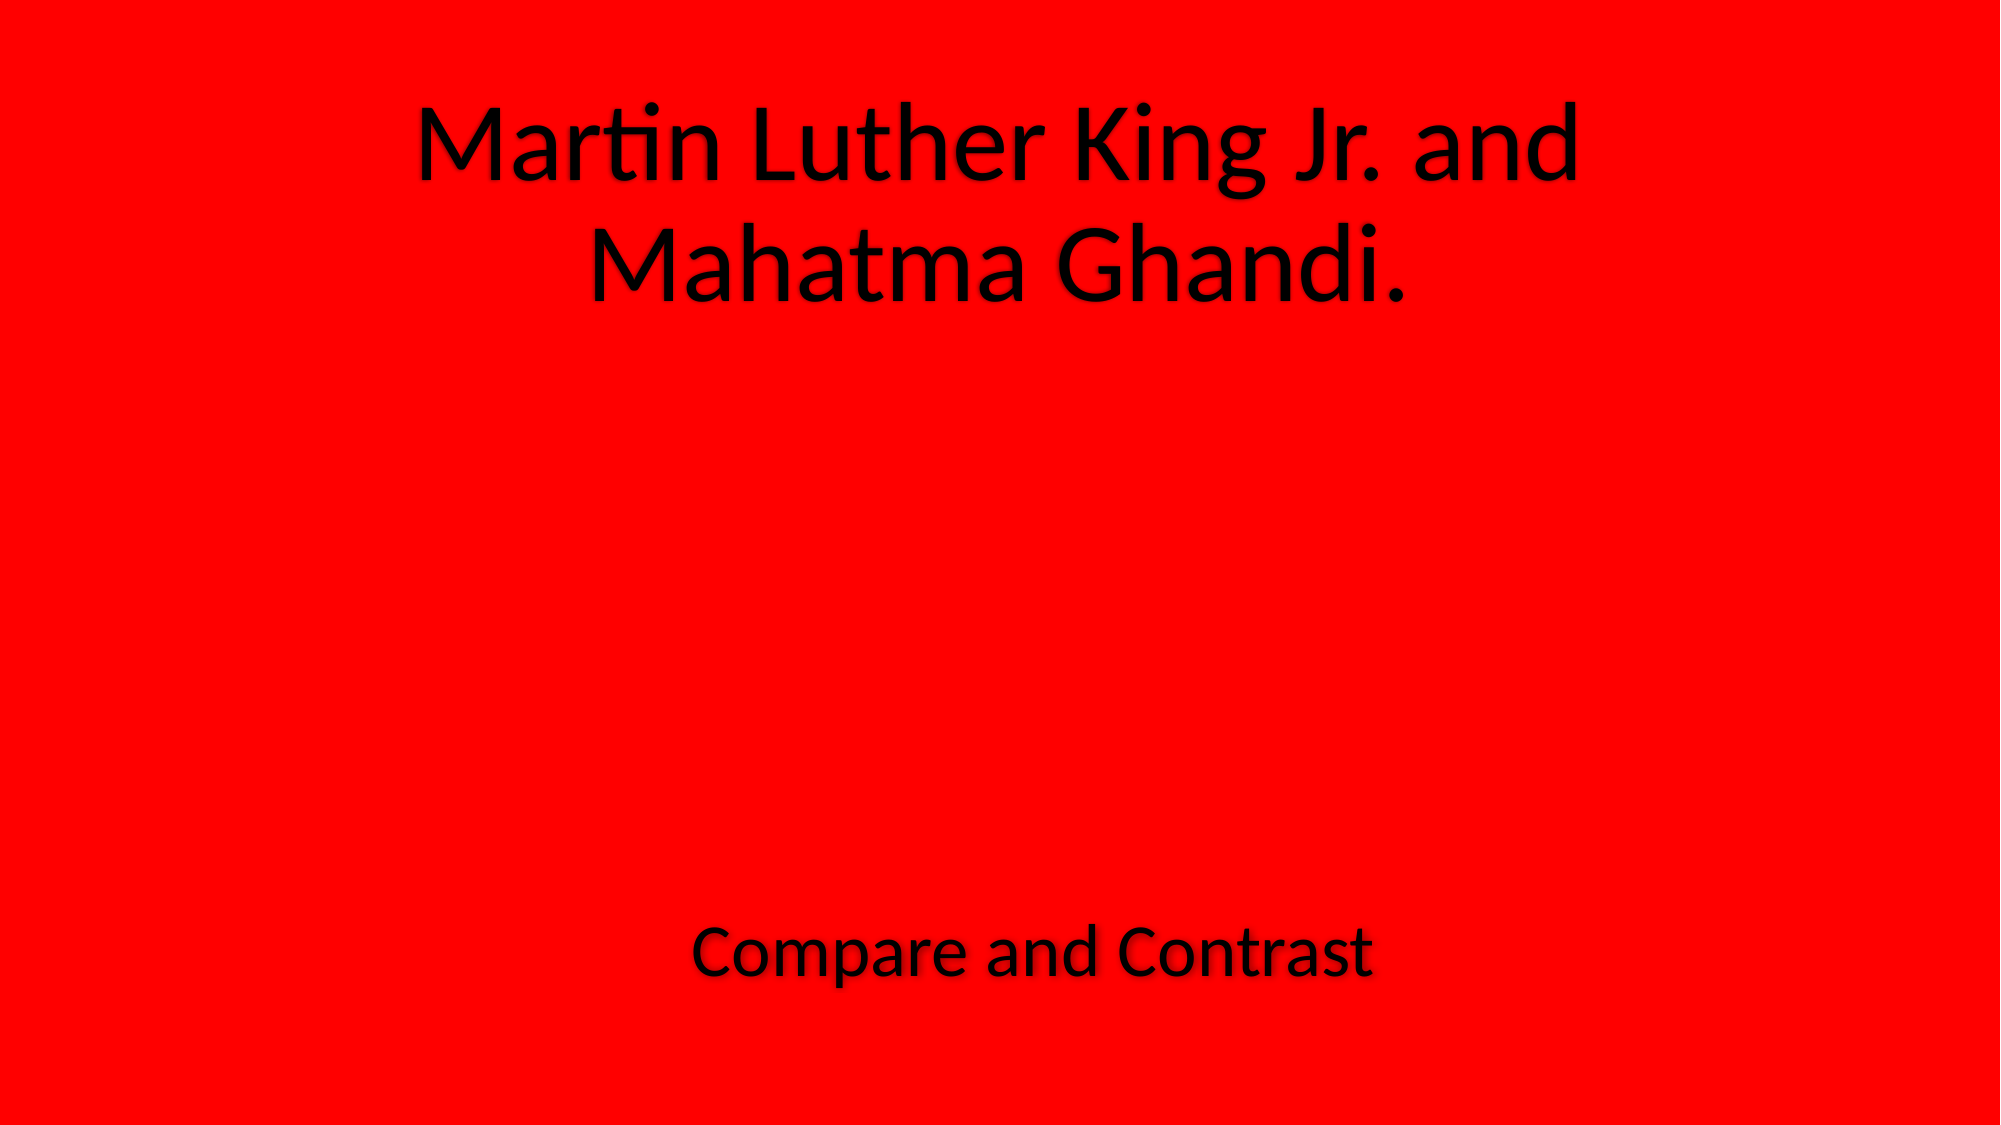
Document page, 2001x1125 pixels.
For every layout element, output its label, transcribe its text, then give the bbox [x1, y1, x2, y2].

subtitle Compare and Contrast [166, 904, 1901, 976]
title Martin Luther King Jr. and Mahatma Ghandi. [224, 290, 1774, 591]
